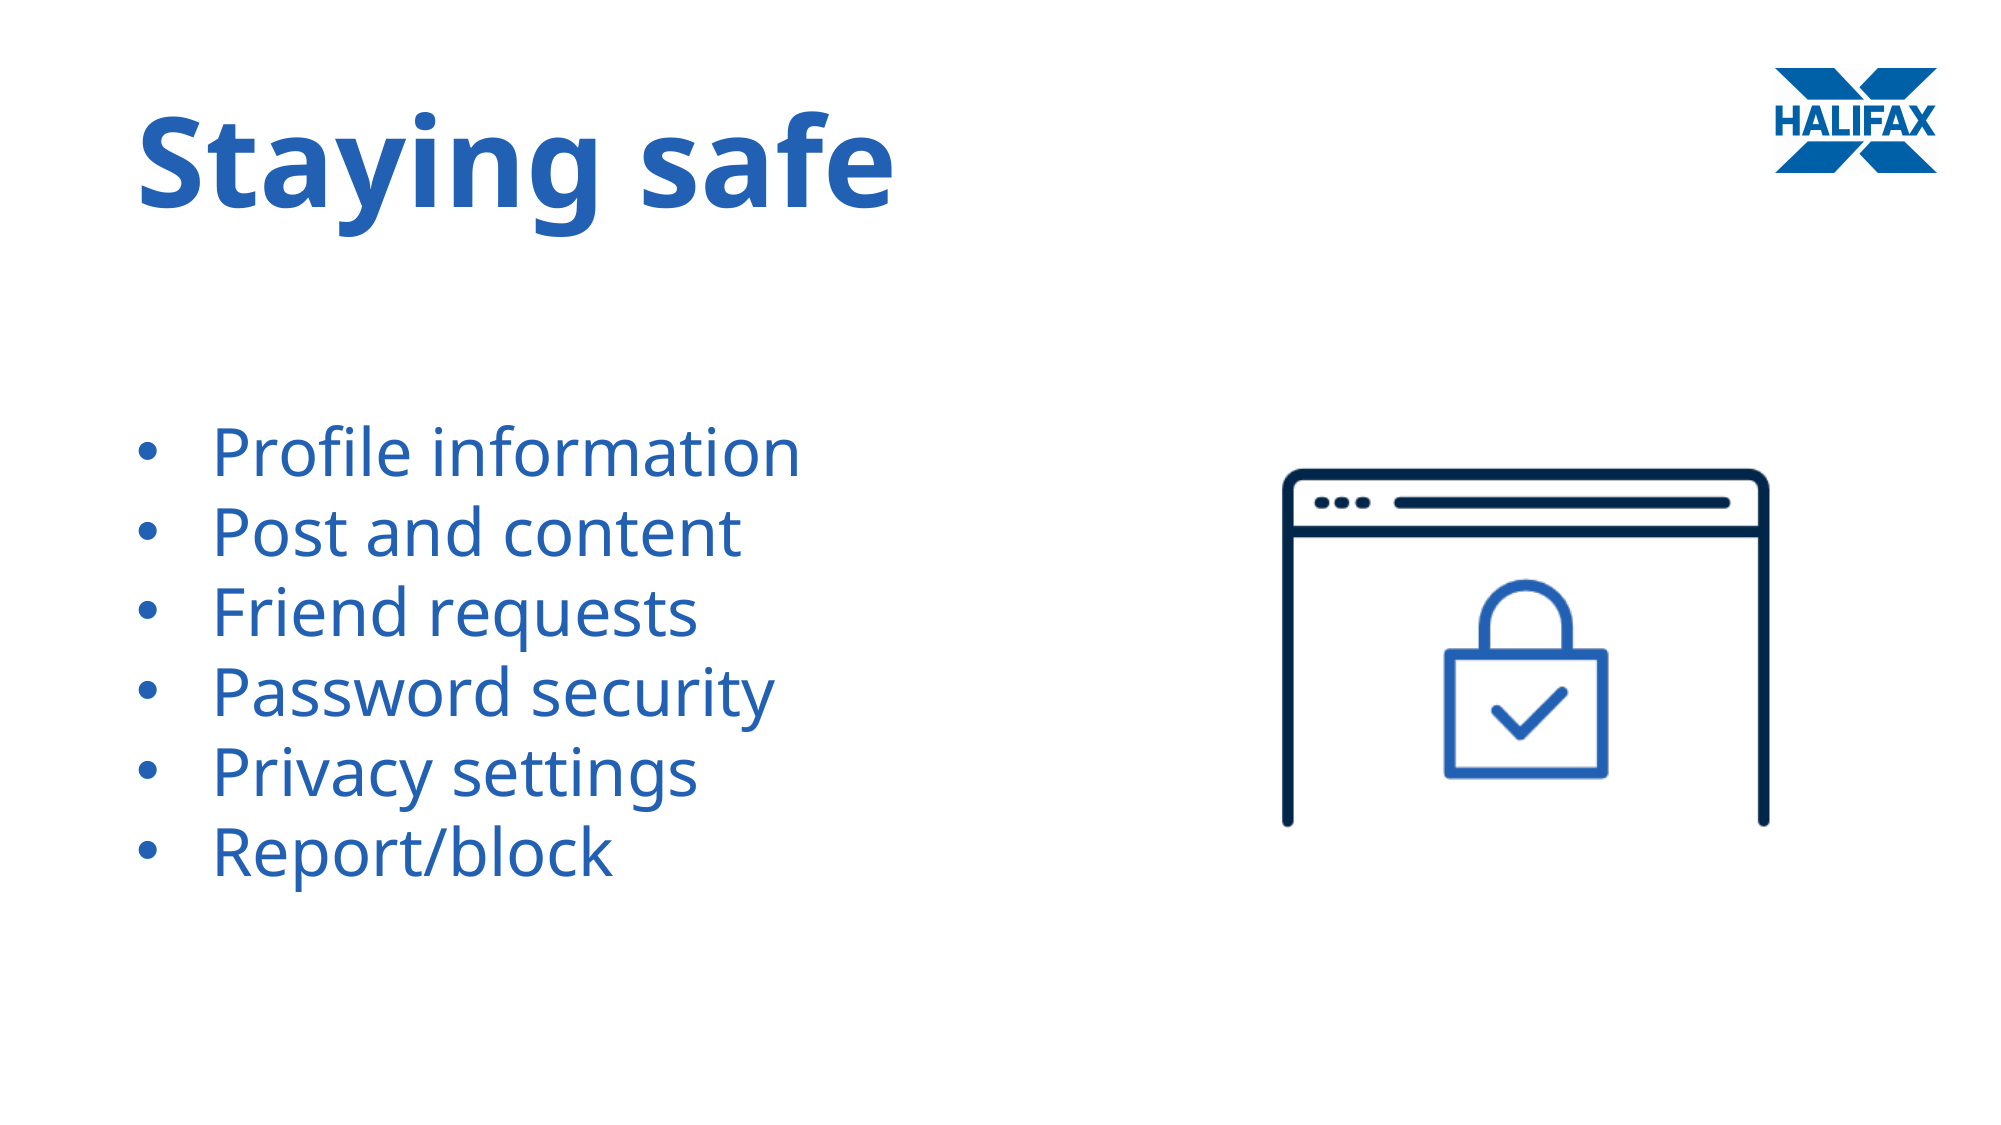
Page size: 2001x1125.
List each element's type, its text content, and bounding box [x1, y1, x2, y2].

picture [1775, 68, 1937, 173]
list Profile information Post and content Friend requests Password security Privacy settings Report/block [121, 328, 1170, 972]
list Staying safe [121, 75, 1579, 221]
picture [1204, 327, 1847, 972]
